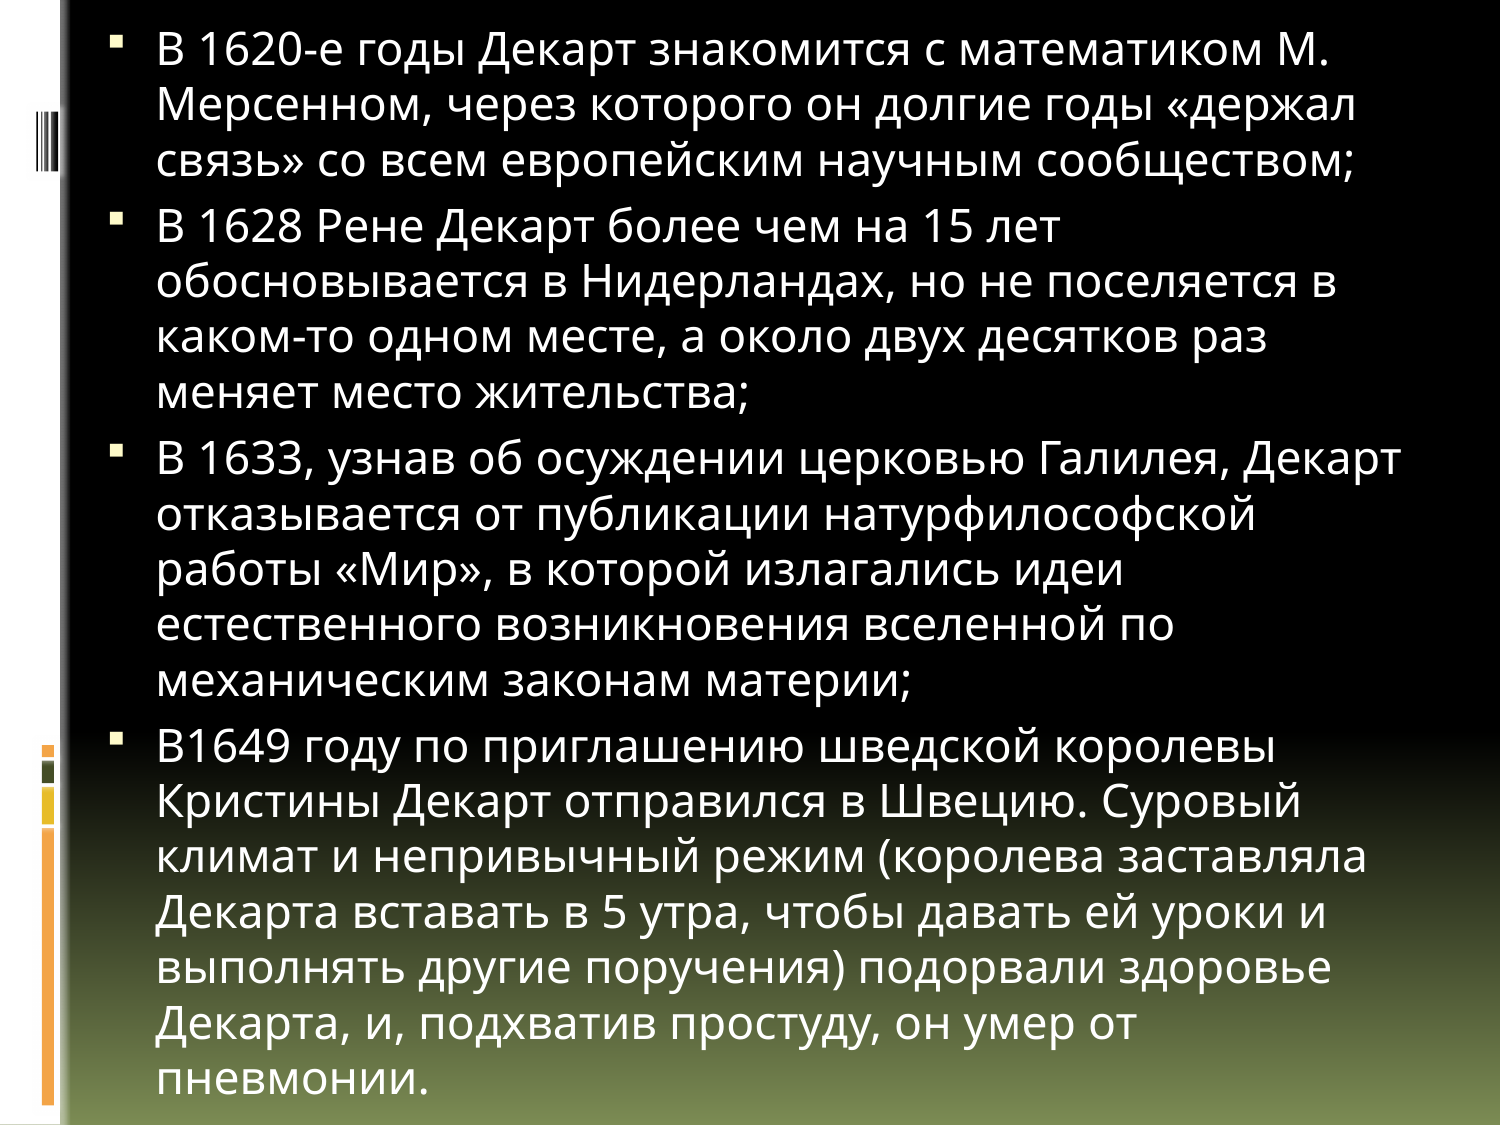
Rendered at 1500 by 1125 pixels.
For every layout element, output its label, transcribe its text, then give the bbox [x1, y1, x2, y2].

list В 1620-е годы Декарт знакомится с математиком М. Мерсенном, через которого он долгие годы «держал связь» со всем европейским научным сообществом; В 1628 Рене Декарт более чем на 15 лет обосновывается в Нидерландах, но не поселяется в каком-то одном месте, а около двух десятков раз меняет место жительства; В 1633, узнав об осуждении церковью Галилея, Декарт отказывается от публикации натурфилософской работы «Мир», в которой излагались идеи естественного возникновения вселенной по механическим законам материи; В1649 году по приглашению шведской королевы Кристины Декарт отправился в Швецию. Суровый климат и непривычный режим (королева заставляла Декарта вставать в 5 утра, чтобы давать ей уроки и выполнять другие поручения) подорвали здоровье Декарта, и, подхватив простуду, он умер от пневмонии. [82, 11, 1432, 1125]
